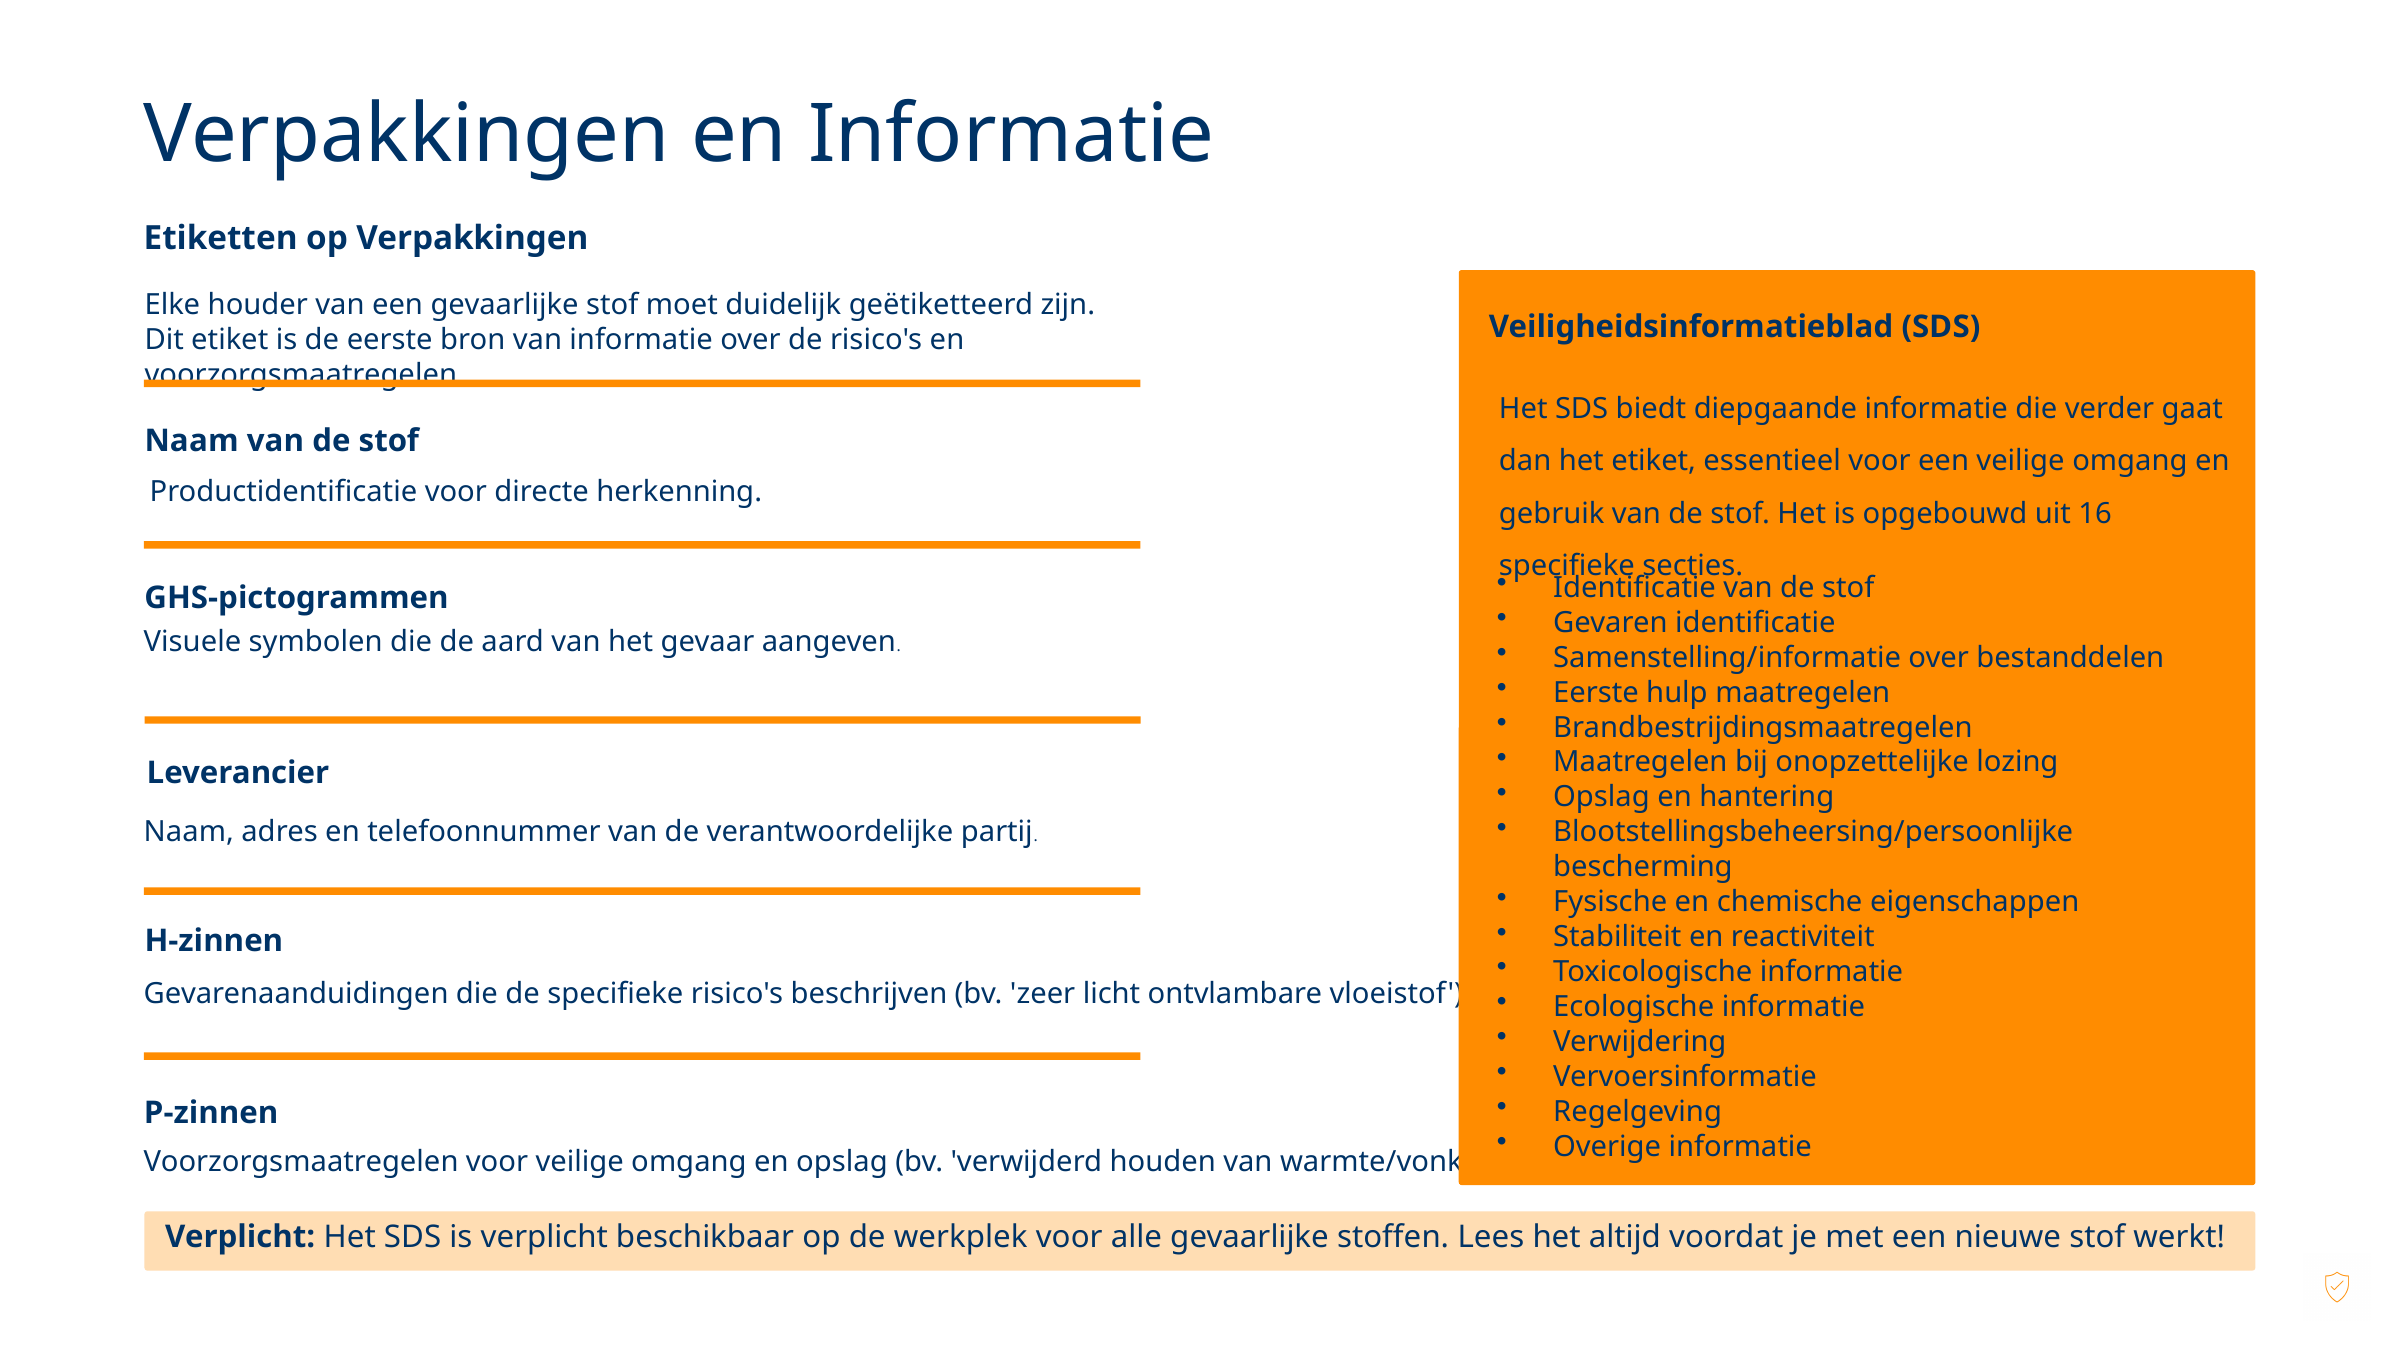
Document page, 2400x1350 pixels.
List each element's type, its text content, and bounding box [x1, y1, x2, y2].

picture [2303, 1253, 2371, 1321]
text_box GHS-pictogrammen [144, 583, 568, 620]
text_box Elke houder van een gevaarlijke stof moet duidelijk geëtiketteerd zijn. Dit etiket is de eerste bron van informatie over de risico's en voorzorgsmaatregelen. [144, 285, 1141, 359]
text_box Veiligheidsinformatieblad (SDS) [1489, 306, 1968, 344]
text_box [144, 1211, 2256, 1271]
text_box Voorzorgsmaatregelen voor veilige omgang en opslag (bv. 'verwijderd houden van warmte/vonken'). [143, 1157, 912, 1179]
text_box H-zinnen [144, 926, 396, 958]
text_box Verplicht: Het SDS is verplicht beschikbaar op de werkplek voor alle gevaarlijke stoffen. Lees het altijd voordat je met een nieuwe stof werkt! [165, 1234, 2106, 1263]
text_box Productidentificatie voor directe herkenning. [149, 487, 918, 523]
text_box P-zinnen [143, 1098, 395, 1130]
text_box Etiketten op Verpakkingen [143, 218, 663, 268]
text_box [143, 1052, 1141, 1060]
text_box Leverancier [146, 758, 398, 790]
text_box Het SDS biedt diepgaande informatie die verder gaat dan het etiket, essentieel voor een veilige omgang en gebruik van de stof. Het is opgebouwd uit 16 specifieke secties. [1498, 371, 2256, 526]
text_box [144, 716, 1141, 724]
text_box [143, 541, 1141, 549]
text_box Gevarenaanduidingen die de specifieke risico's beschrijven (bv. 'zeer licht ontvlambare vloeistof'). [143, 989, 912, 1021]
text_box Naam van de stof [144, 426, 396, 459]
text_box Visuele symbolen die de aard van het gevaar aangeven. [143, 637, 912, 677]
text_box Identificatie van de stof Gevaren identificatie Samenstelling/informatie over bestanddelen Eerste hulp maatregelen Brandbestrijdingsmaatregelen Maatregelen bij onopzettelijke lozing Opslag en hantering Blootstellingsbeheersing/persoonlijke bescherming Fysische en chemische eigenschappen Stabiliteit en reactiviteit Toxicologische informatie Ecologische informatie Verwijdering Vervoersinformatie Regelgeving Overige informatie [1496, 567, 2254, 1128]
text_box [1458, 270, 2256, 1186]
text_box Naam, adres en telefoonnummer van de verantwoordelijke partij. [143, 827, 912, 869]
text_box [143, 379, 1141, 388]
text_box Verpakkingen en Informatie [143, 115, 831, 179]
text_box [143, 887, 1141, 895]
